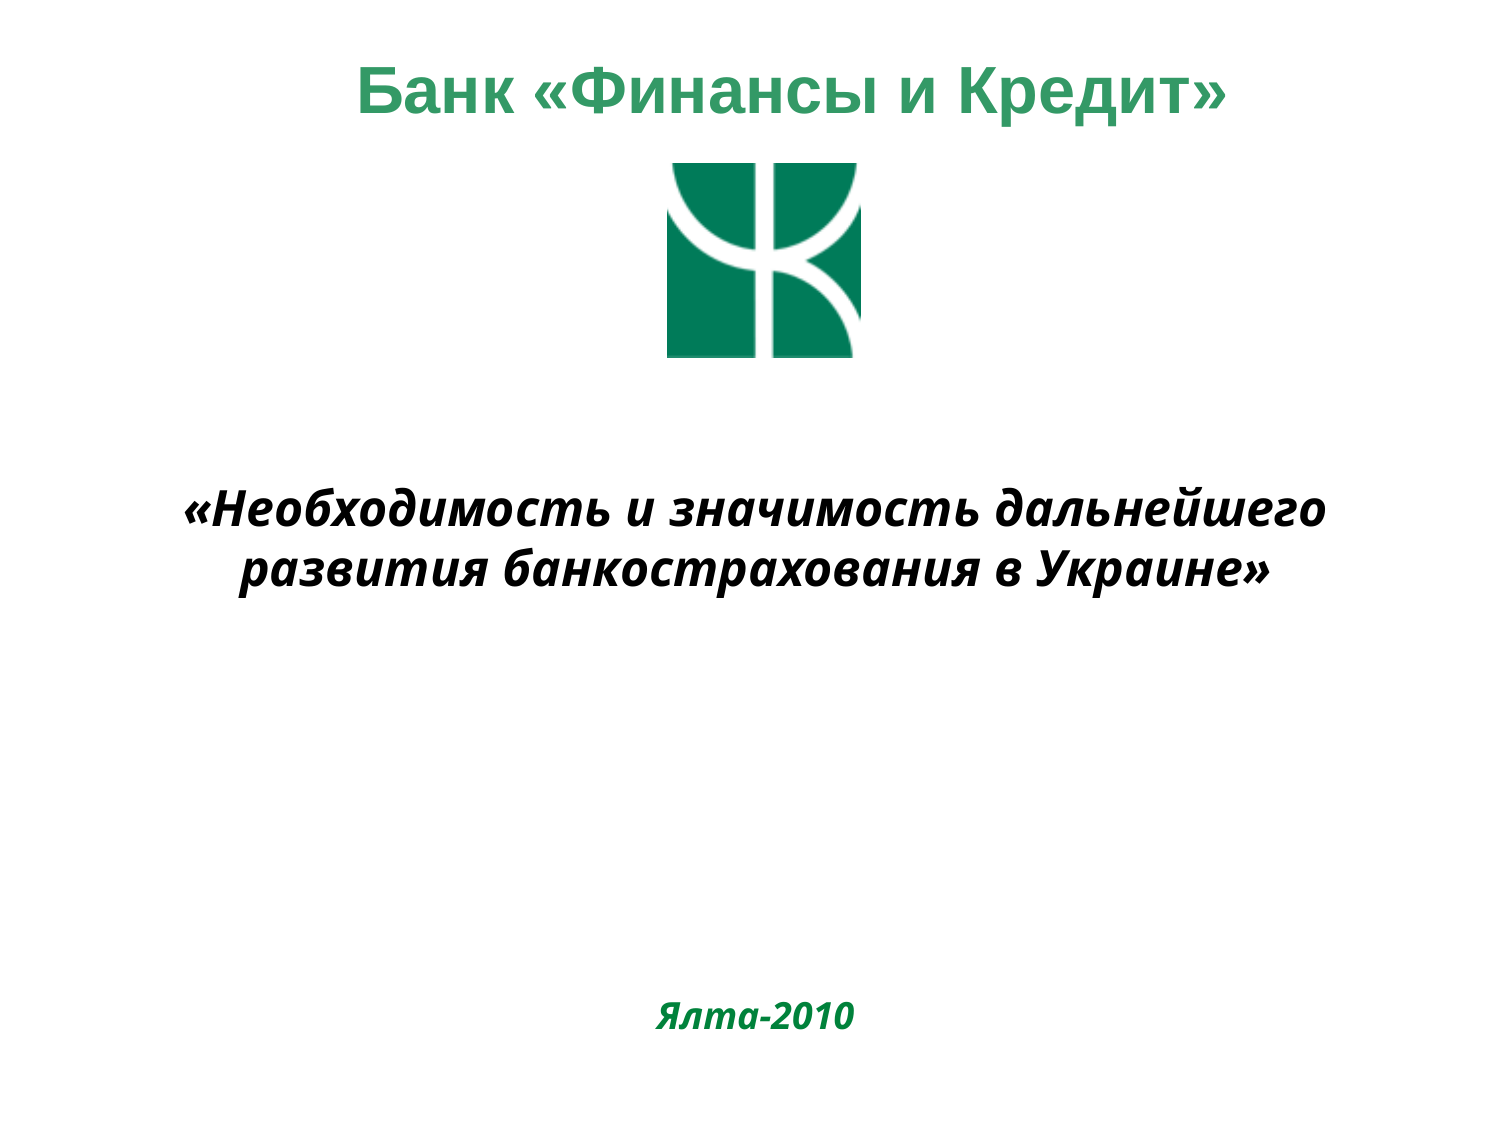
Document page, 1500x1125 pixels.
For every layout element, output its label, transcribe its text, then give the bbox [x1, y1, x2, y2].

picture [667, 163, 861, 358]
text_box Банк «Финансы и Кредит» [140, 46, 1445, 199]
text_box Ялта-2010 [585, 984, 926, 1045]
text_box «Необходимость и значимость дальнейшего развития банкострахования в Украине» [46, 468, 1465, 604]
